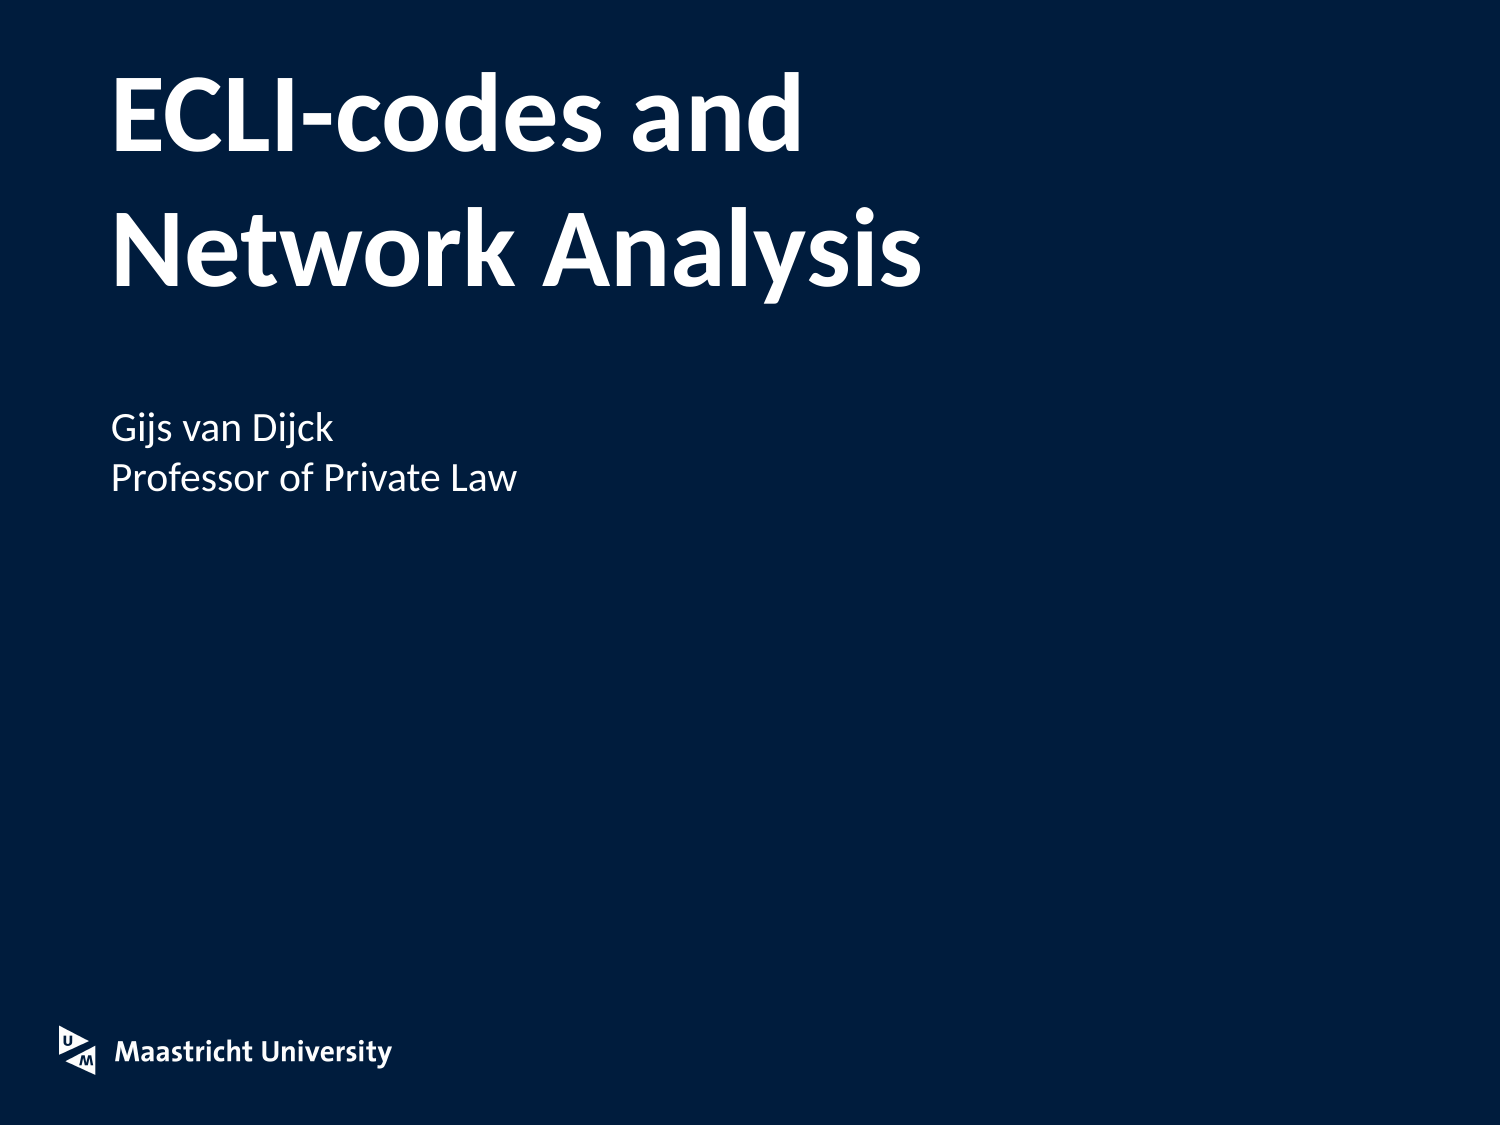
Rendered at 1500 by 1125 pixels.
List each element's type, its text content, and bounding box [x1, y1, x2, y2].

picture [59, 1012, 404, 1096]
title ECLI-codes and Network Analysis [110, 38, 1194, 401]
subtitle Gijs van Dijck Professor of Private Law [110, 400, 800, 688]
